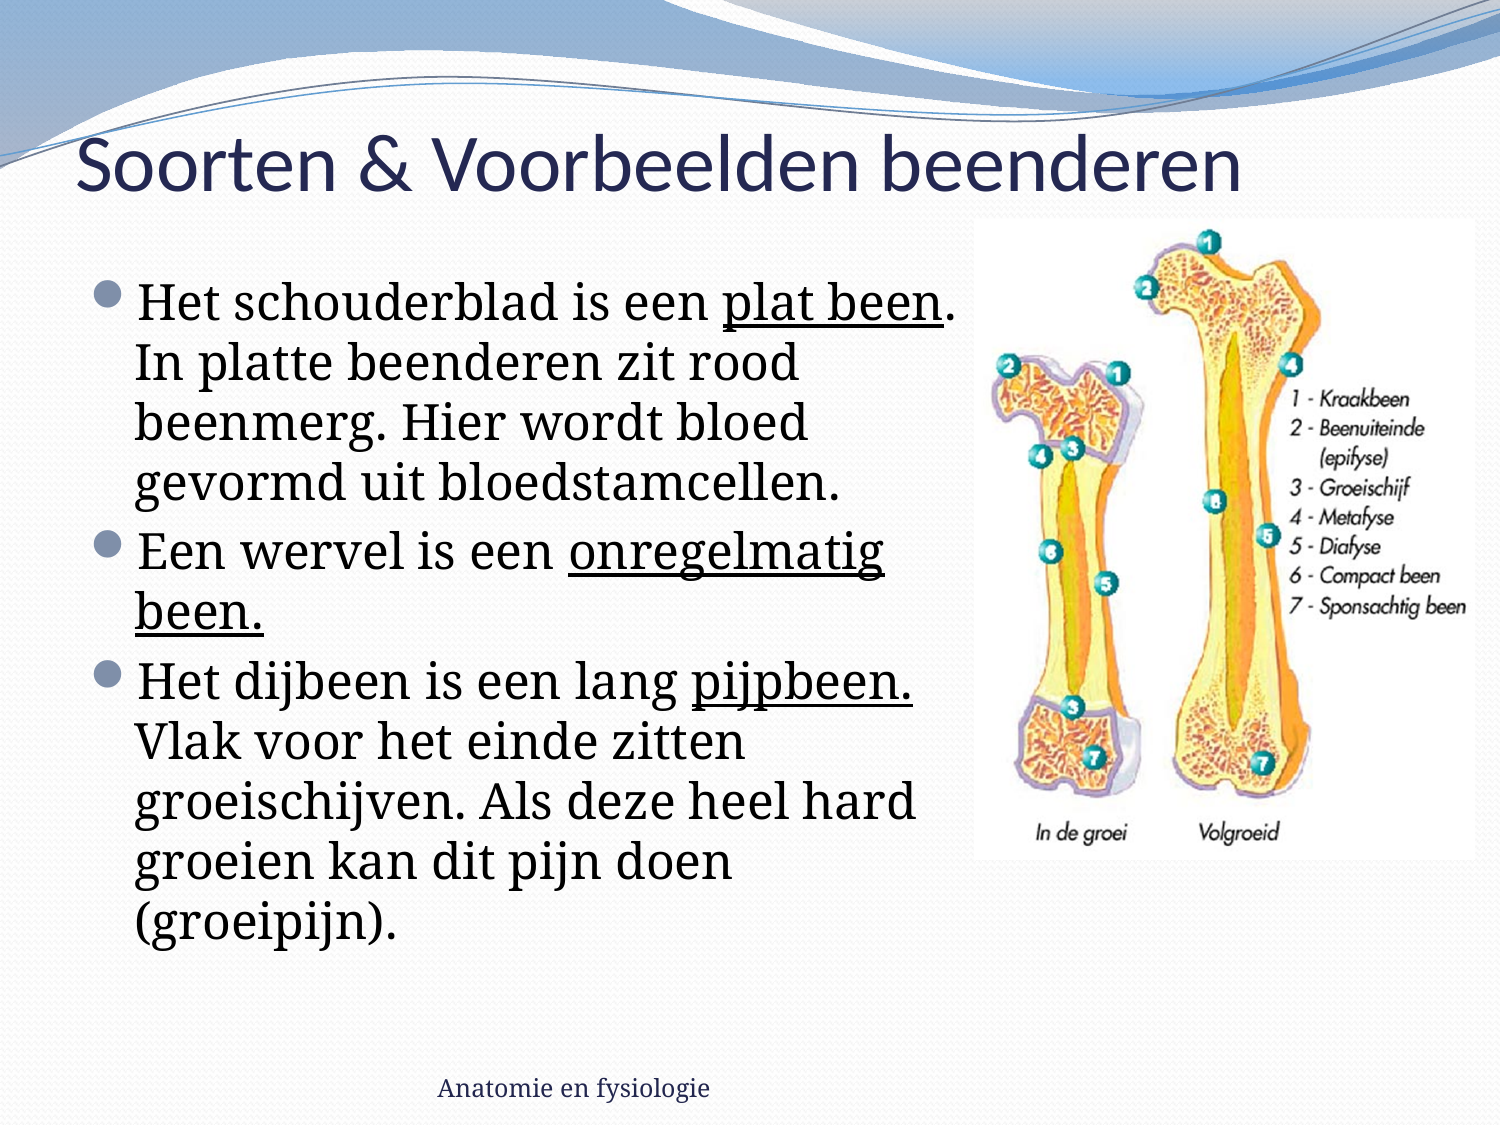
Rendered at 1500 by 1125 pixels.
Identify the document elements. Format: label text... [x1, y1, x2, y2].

list Het schouderblad is een plat been. In platte beenderen zit rood beenmerg. Hier wordt bloed gevormd uit bloedstamcellen. Een wervel is een onregelmatig been. Het dijbeen is een lang pijpbeen. Vlak voor het einde zitten groeischijven. Als deze heel hard groeien kan dit pijn doen (groeipijn). [75, 262, 987, 1006]
footer Anatomie en fysiologie [437, 1042, 988, 1103]
title Soorten & Voorbeelden beenderen [75, 42, 1425, 209]
picture [974, 219, 1475, 861]
